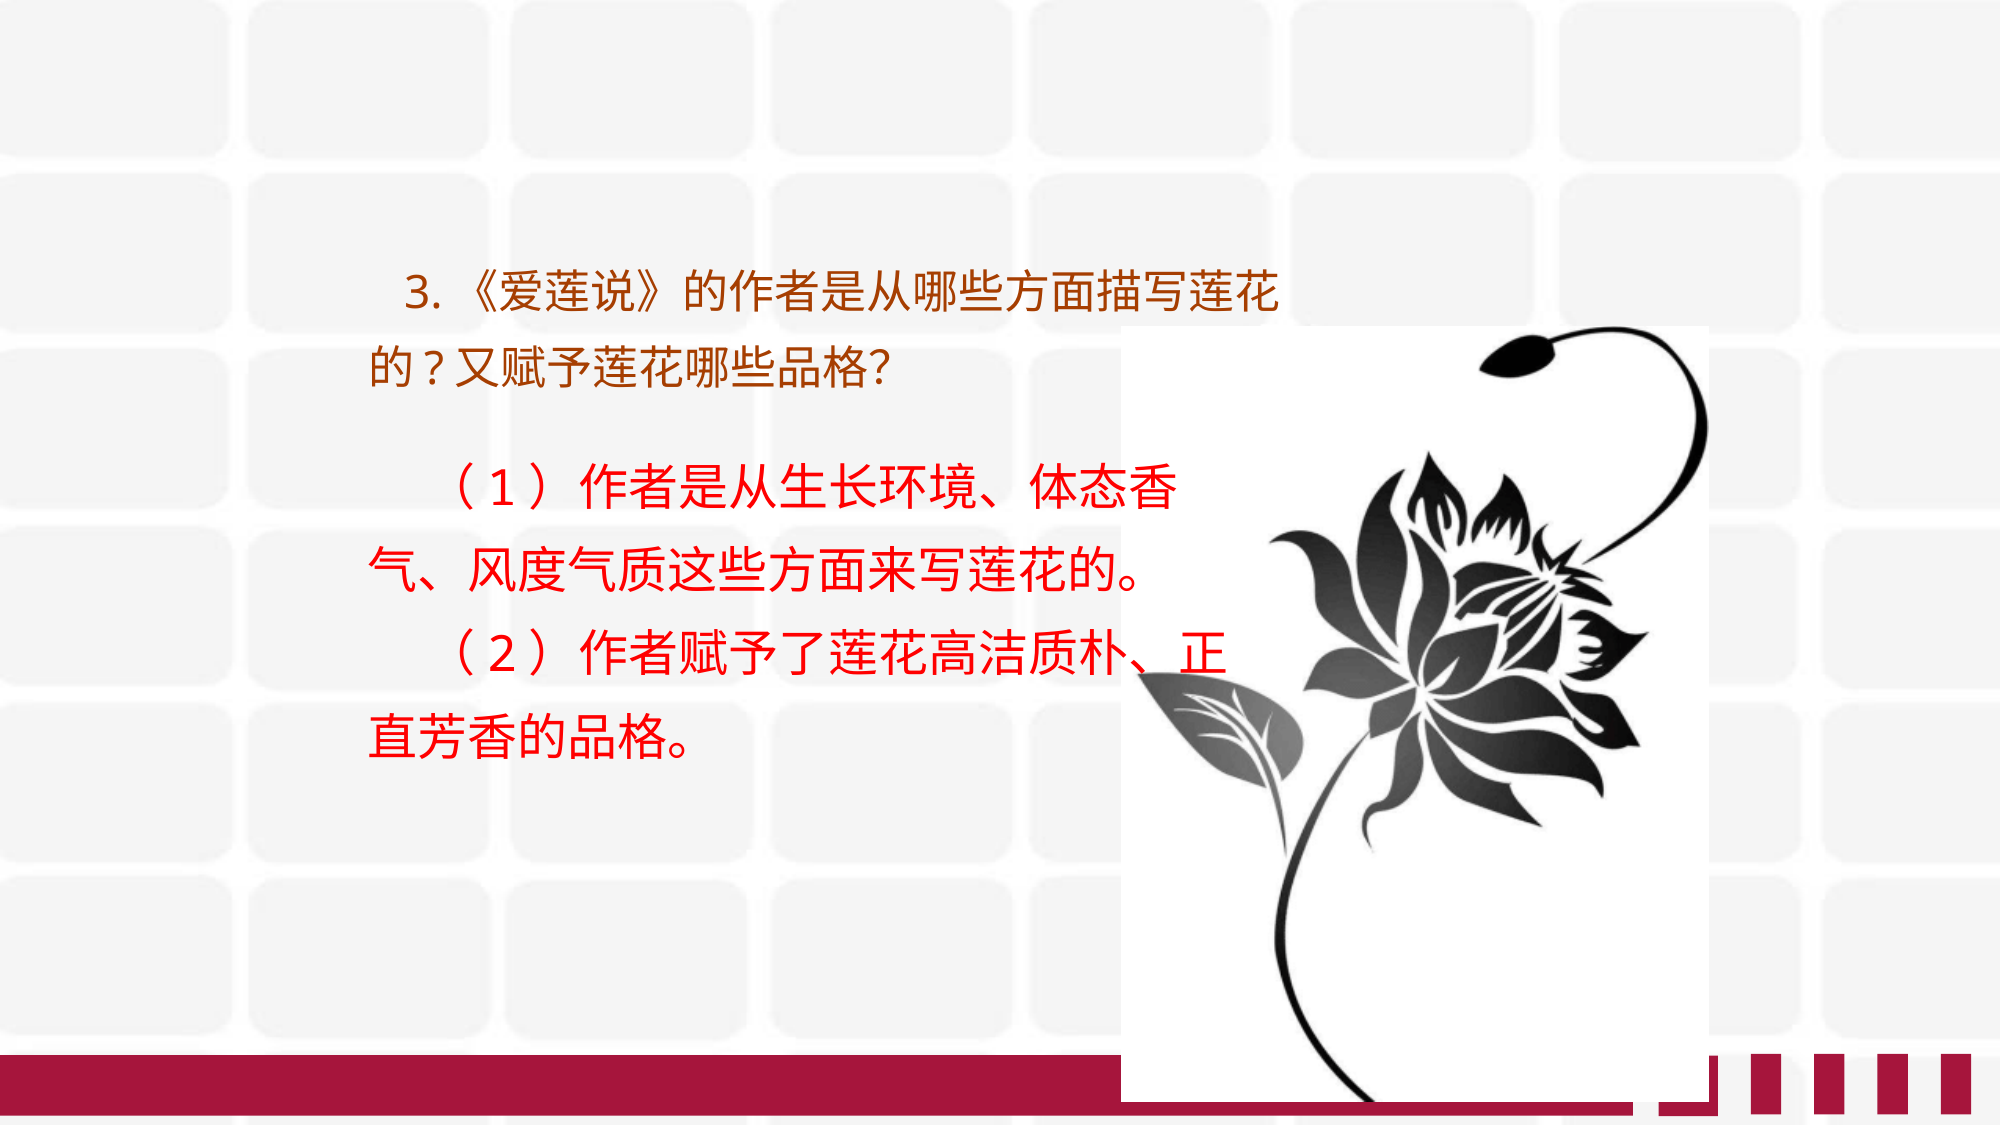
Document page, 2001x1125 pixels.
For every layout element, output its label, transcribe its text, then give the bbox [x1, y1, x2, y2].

text_box （1）作者是从生长环境、体态香气、风度气质这些方面来写莲花的。 （2）作者赋予了莲花高洁质朴、正直芳香的品格。 [353, 424, 1121, 773]
list 3.《爱莲说》的作者是从哪些方面描写莲花的?又赋予莲花哪些品格？ [353, 233, 1332, 403]
picture [0, 0, 2000, 1125]
